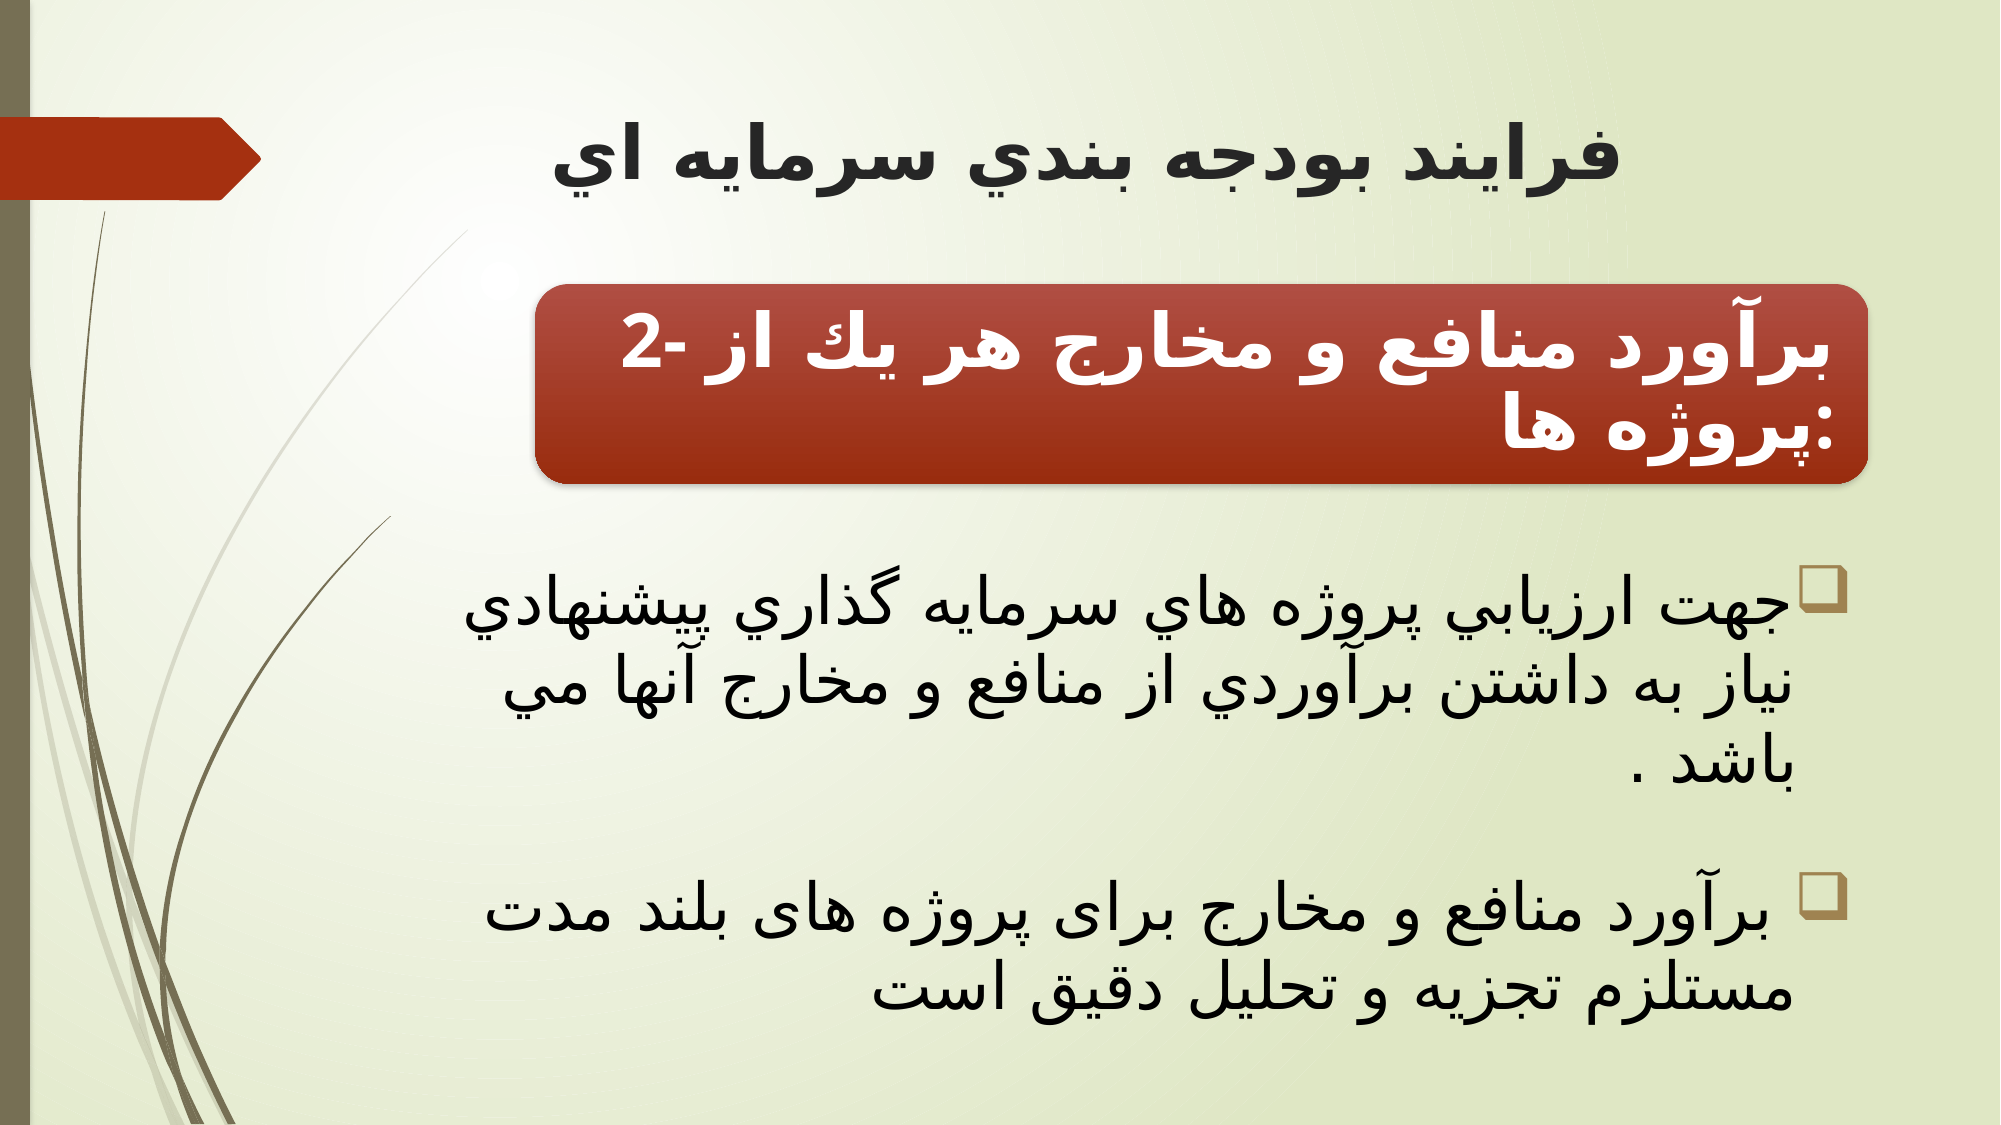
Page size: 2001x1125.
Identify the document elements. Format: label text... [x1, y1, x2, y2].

title فرايند بودجه بندي سرمايه اي [413, 96, 1763, 285]
list جهت ارزيابي پروژه هاي سرمايه گذاري پيشنهادي نياز به داشتن برآوردي از منافع و مخارج آنها مي باشد . برآورد منافع و مخارج برای پروژه های بلند مدت مستلزم تجزیه و تحلیل دقیق است [397, 311, 1869, 1032]
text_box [535, 280, 1869, 512]
